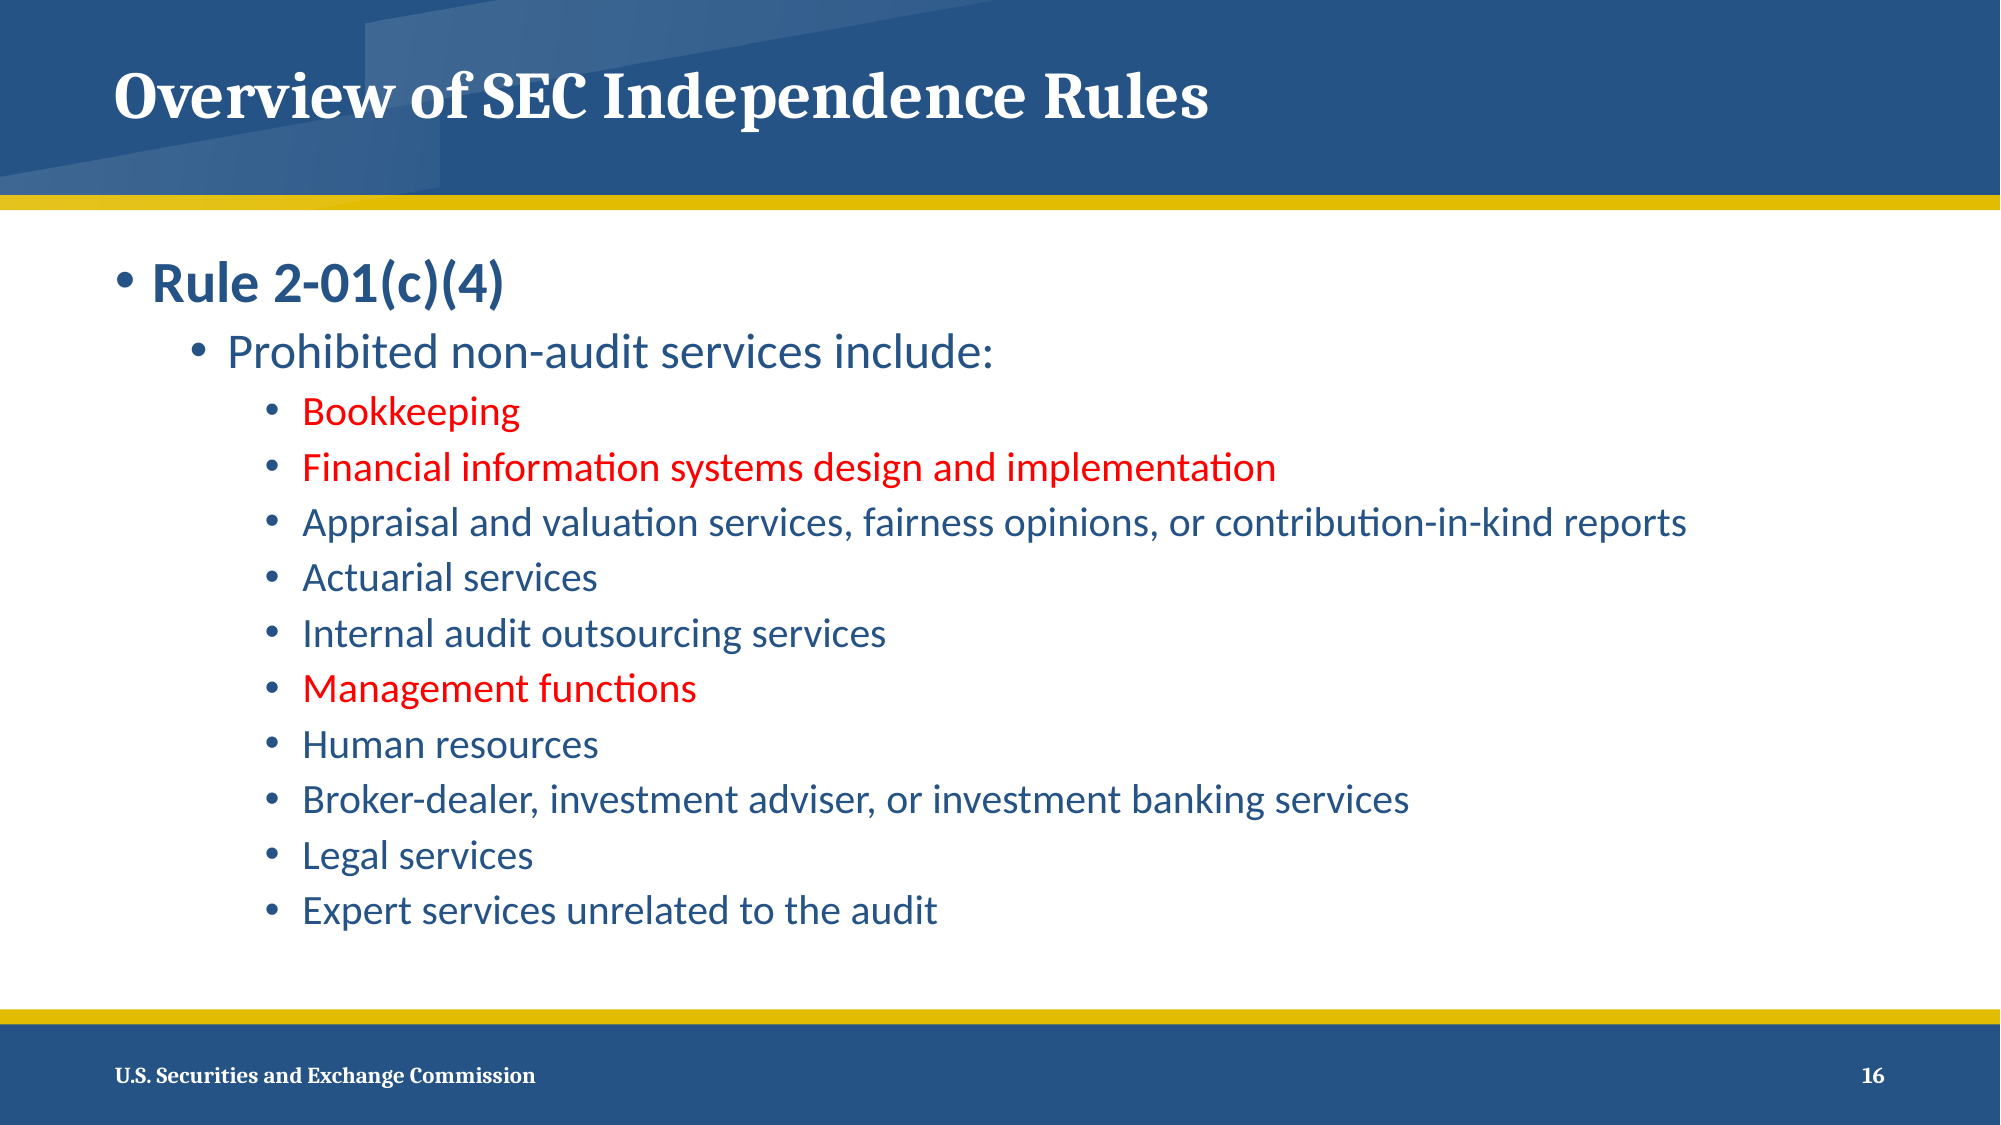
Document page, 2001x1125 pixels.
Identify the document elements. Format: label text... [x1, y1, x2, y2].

slide_number 16 [1449, 1059, 1900, 1090]
list Rule 2-01(c)(4) Prohibited non-audit services include: Bookkeeping Financial information systems design and implementation Appraisal and valuation services, fairness opinions, or contribution-in-kind reports Actuarial services Internal audit outsourcing services Management functions Human resources Broker-dealer, investment adviser, or investment banking services Legal services Expert services unrelated to the audit [99, 244, 1798, 964]
title Overview of SEC Independence Rules [99, 32, 1900, 161]
